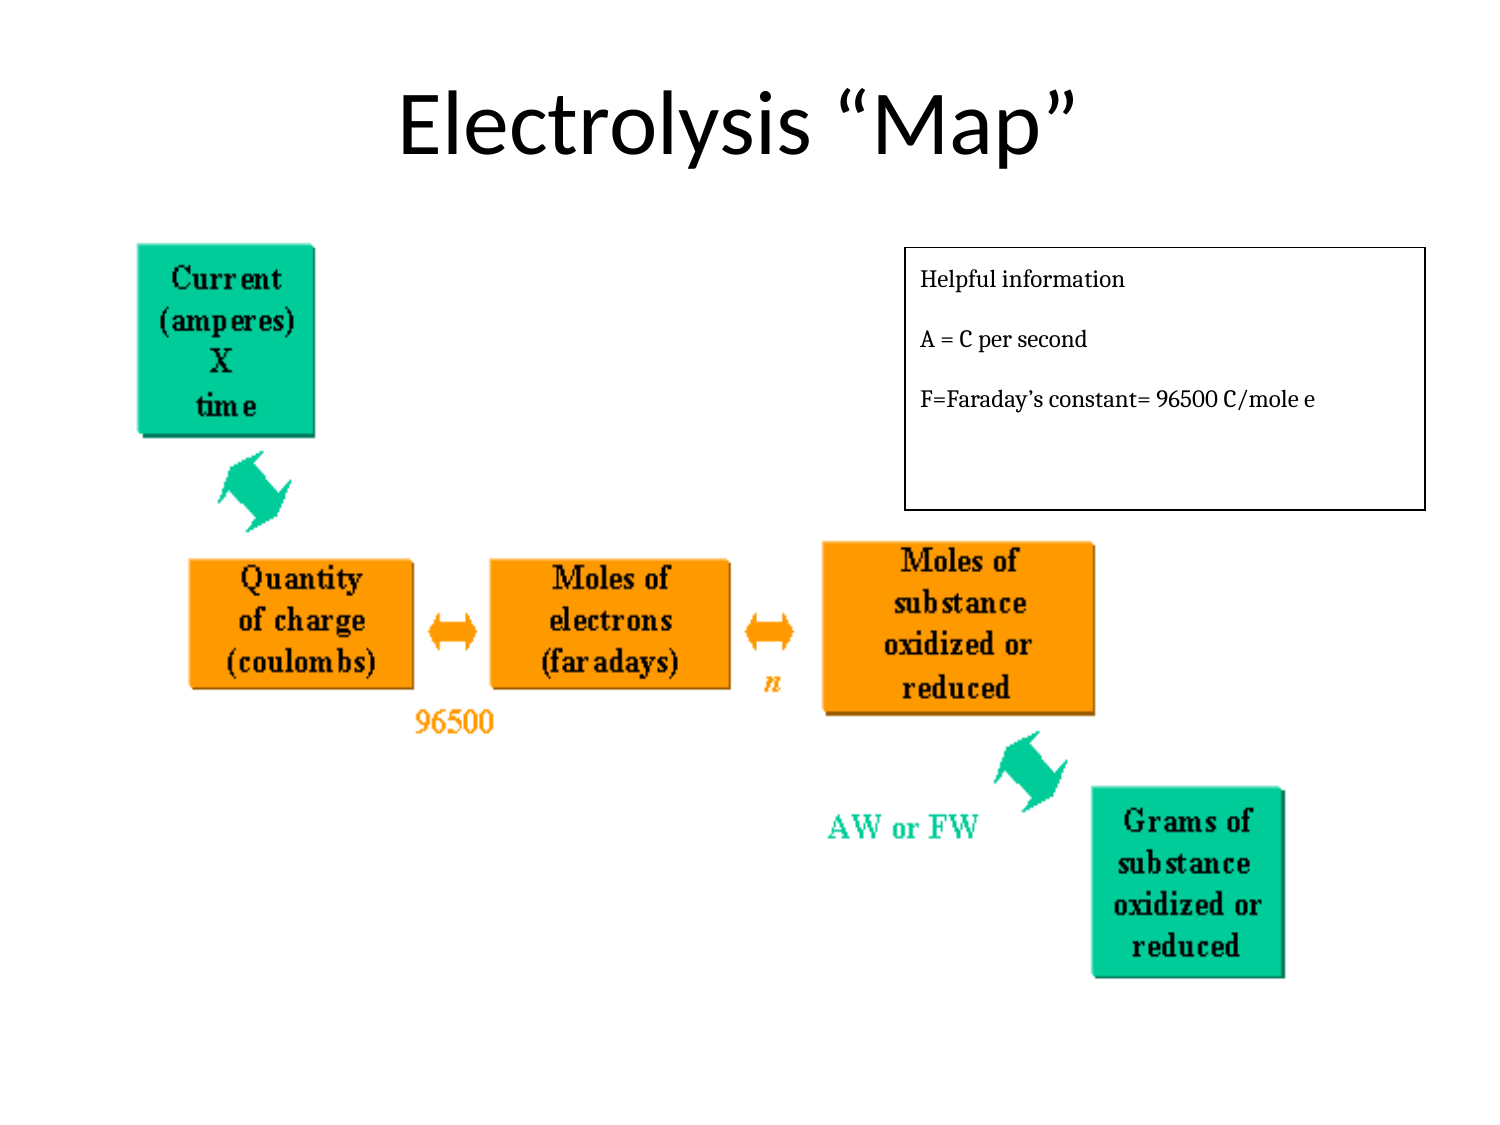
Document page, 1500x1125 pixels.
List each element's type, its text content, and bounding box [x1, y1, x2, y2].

title Electrolysis “Map” [75, 45, 1425, 190]
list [76, 235, 1442, 1033]
